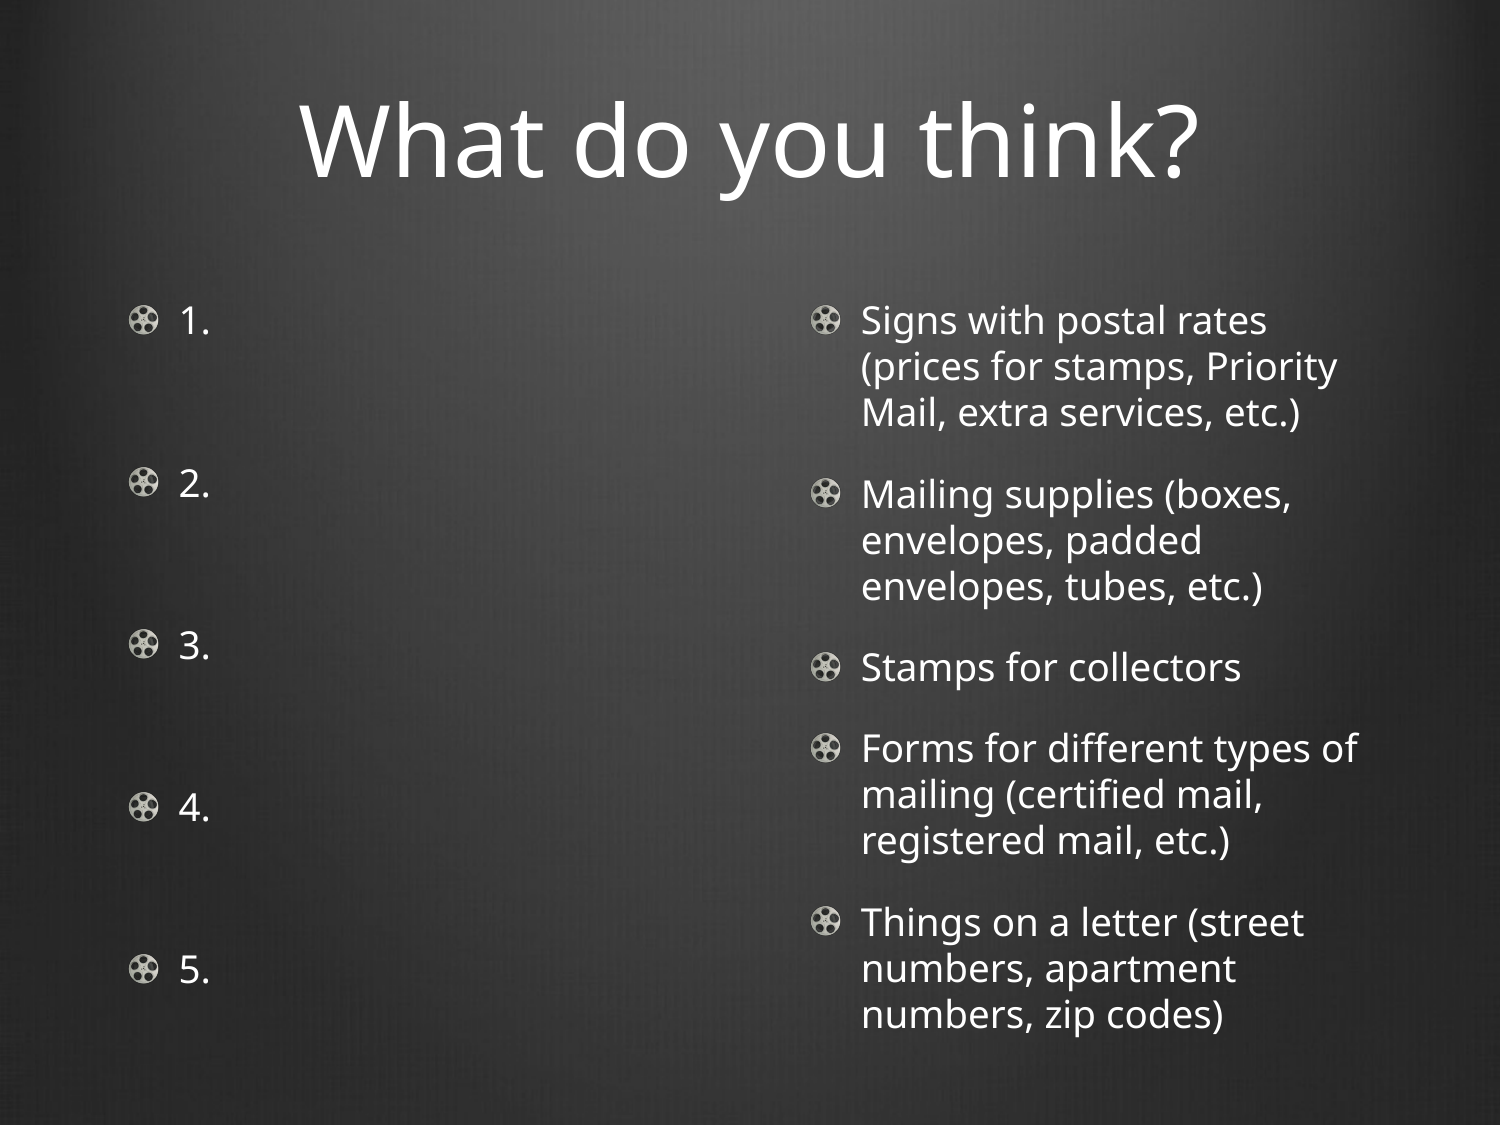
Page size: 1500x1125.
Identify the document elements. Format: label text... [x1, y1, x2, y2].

picture [809, 650, 842, 683]
picture [127, 627, 160, 660]
list Signs with postal rates (prices for stamps, Priority Mail, extra services, etc.) Mailing supplies (boxes, envelopes, padded envelopes, tubes, etc.) Stamps for collectors Forms for different types of mailing (certified mail, registered mail, etc.) Things on a letter (street numbers, apartment numbers, zip codes) [794, 288, 1388, 1061]
title What do you think? [112, 19, 1388, 255]
picture [127, 952, 160, 985]
picture [809, 731, 842, 764]
picture [809, 476, 842, 509]
picture [809, 904, 842, 937]
picture [127, 303, 160, 336]
picture [127, 465, 160, 498]
list 1. 2. 3. 4. 5. [112, 288, 705, 1005]
picture [127, 790, 160, 823]
picture [809, 303, 842, 336]
